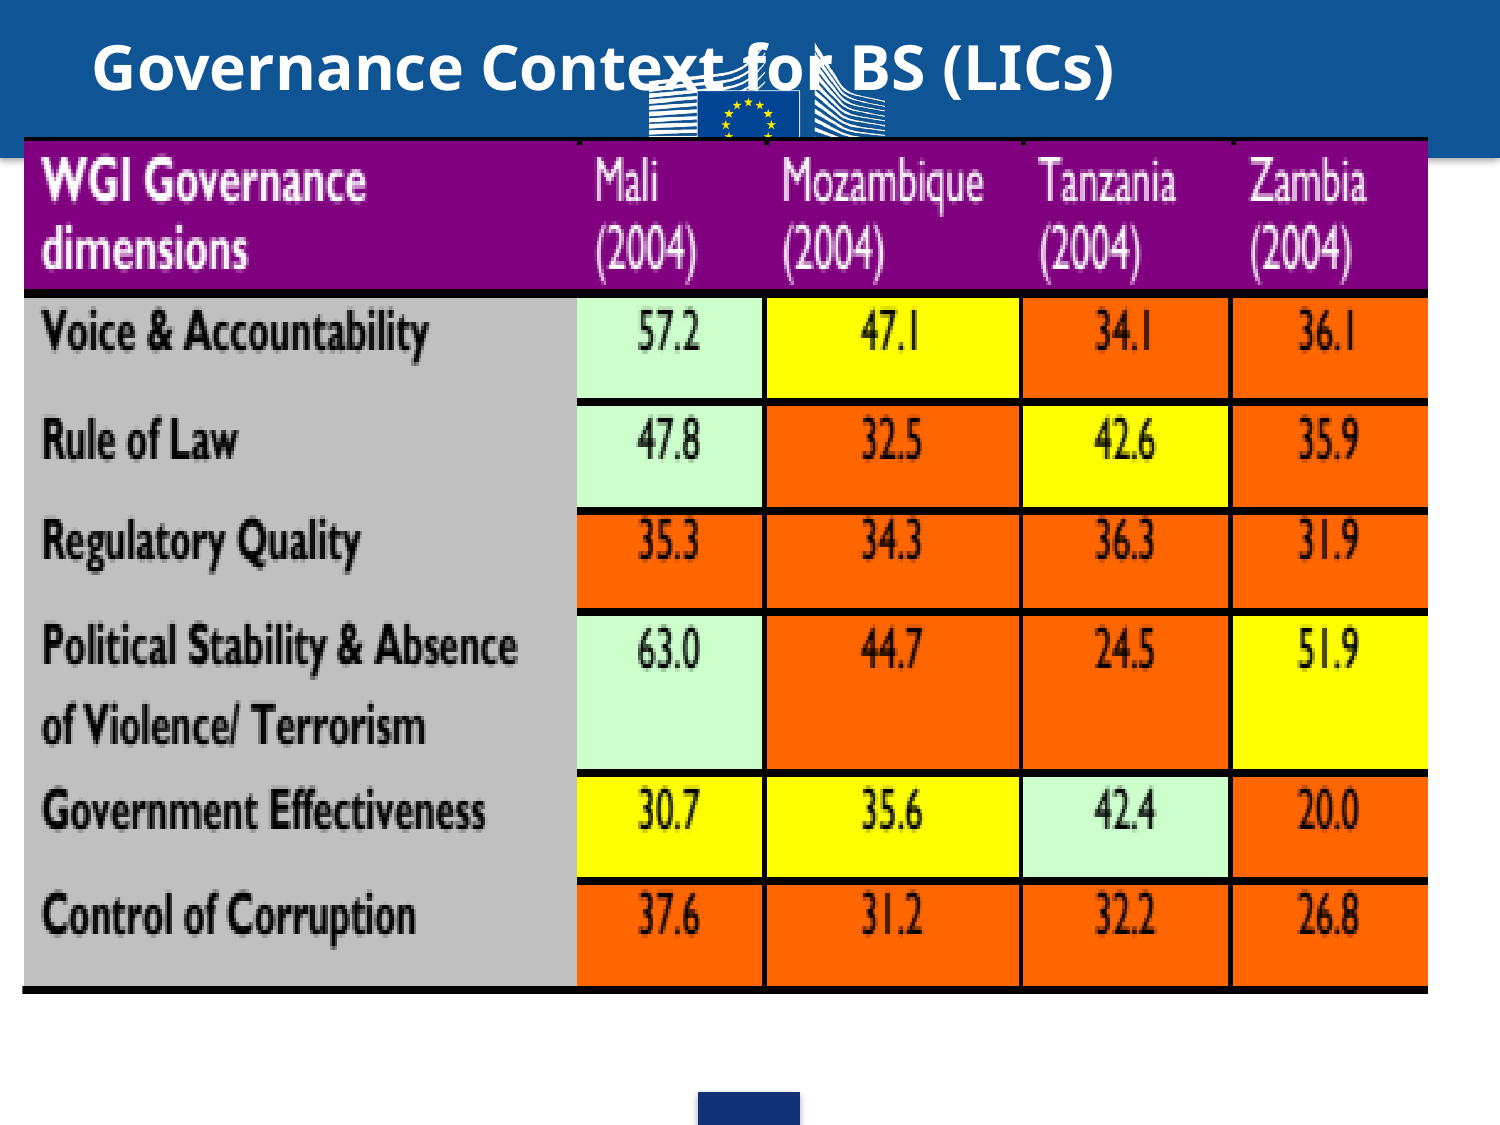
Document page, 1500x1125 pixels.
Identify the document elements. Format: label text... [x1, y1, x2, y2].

title Governance Context for BS (LICs) [76, 31, 1427, 100]
picture [649, 100, 885, 136]
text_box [22, 136, 1478, 1059]
